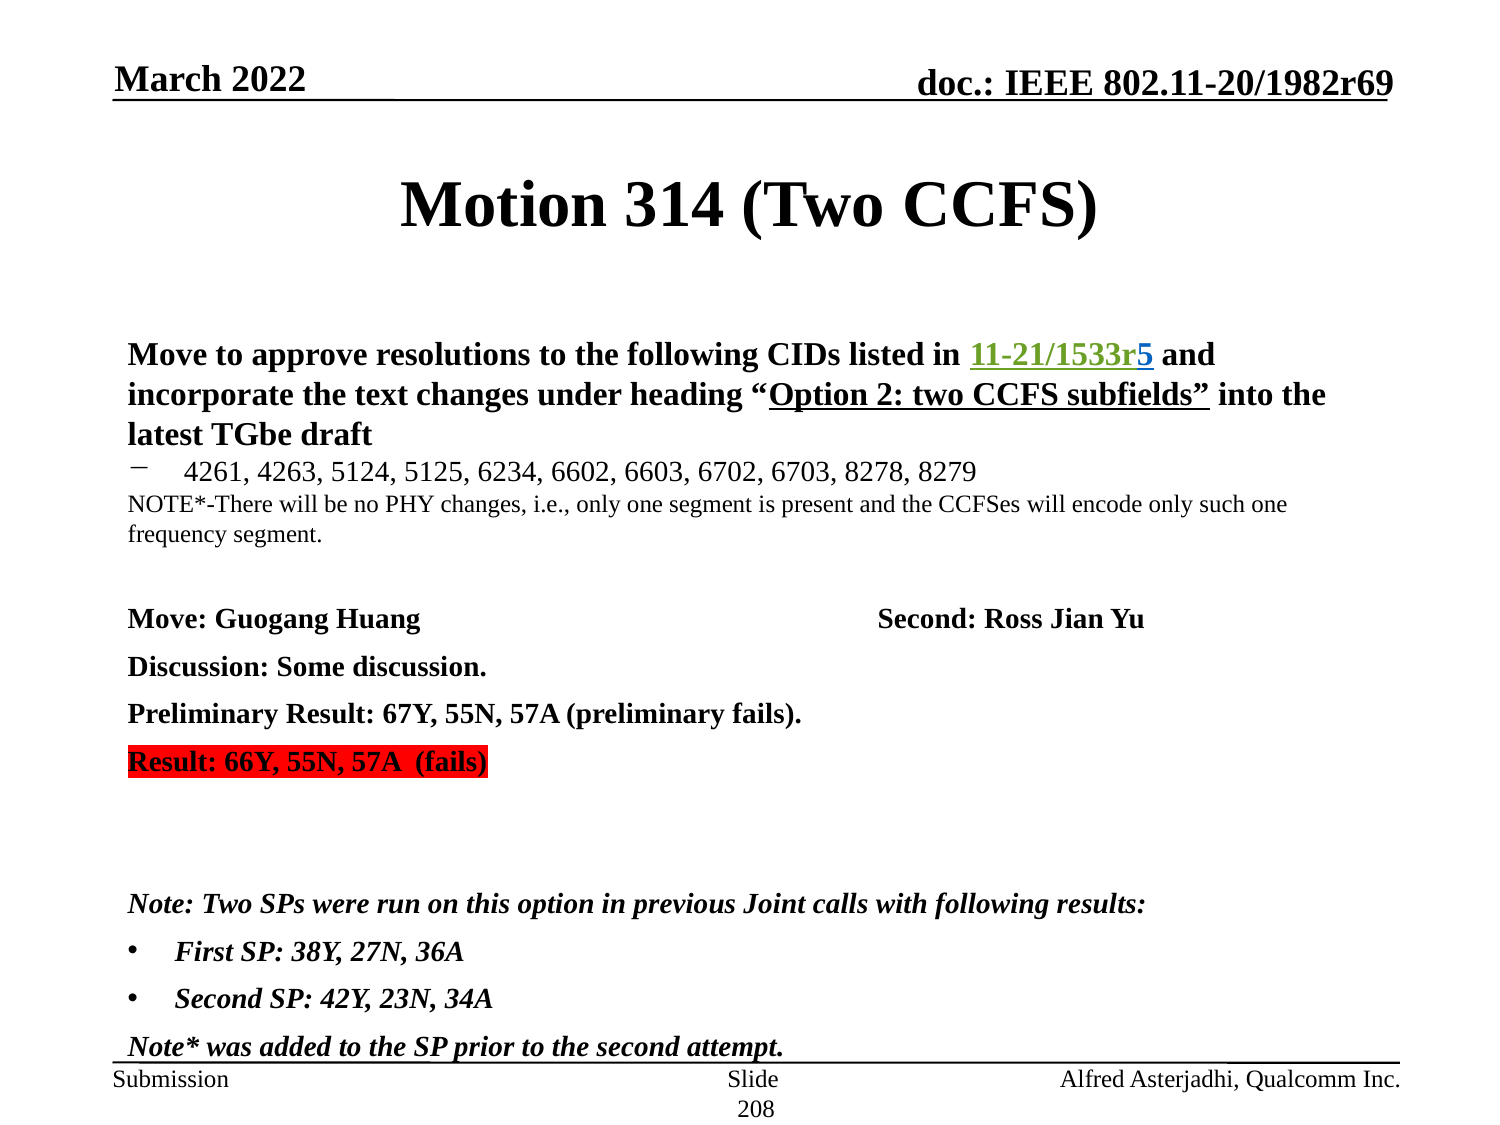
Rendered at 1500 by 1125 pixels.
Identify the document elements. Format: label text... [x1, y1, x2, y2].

list Move to approve resolutions to the following CIDs listed in 11-21/1533r5 and incorporate the text changes under heading “Option 2: two CCFS subfields” into the latest TGbe draft 4261, 4263, 5124, 5125, 6234, 6602, 6603, 6702, 6703, 8278, 8279 NOTE*-There will be no PHY changes, i.e., only one segment is present and the CCFSes will encode only such one frequency segment. Move: Guogang Huang Second: Ross Jian Yu Discussion: Some discussion. Preliminary Result: 67Y, 55N, 57A (preliminary fails). Result: 66Y, 55N, 57A (fails) Note: Two SPs were run on this option in previous Joint calls with following results: First SP: 38Y, 27N, 36A Second SP: 42Y, 23N, 34A Note* was added to the SP prior to the second attempt. [112, 324, 1388, 1063]
title Motion 314 (Two CCFS) [112, 112, 1388, 288]
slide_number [114, 54, 423, 100]
slide_number Slide 208 [712, 1061, 800, 1123]
footer Alfred Asterjadhi, Qualcomm Inc. [878, 1061, 1402, 1093]
